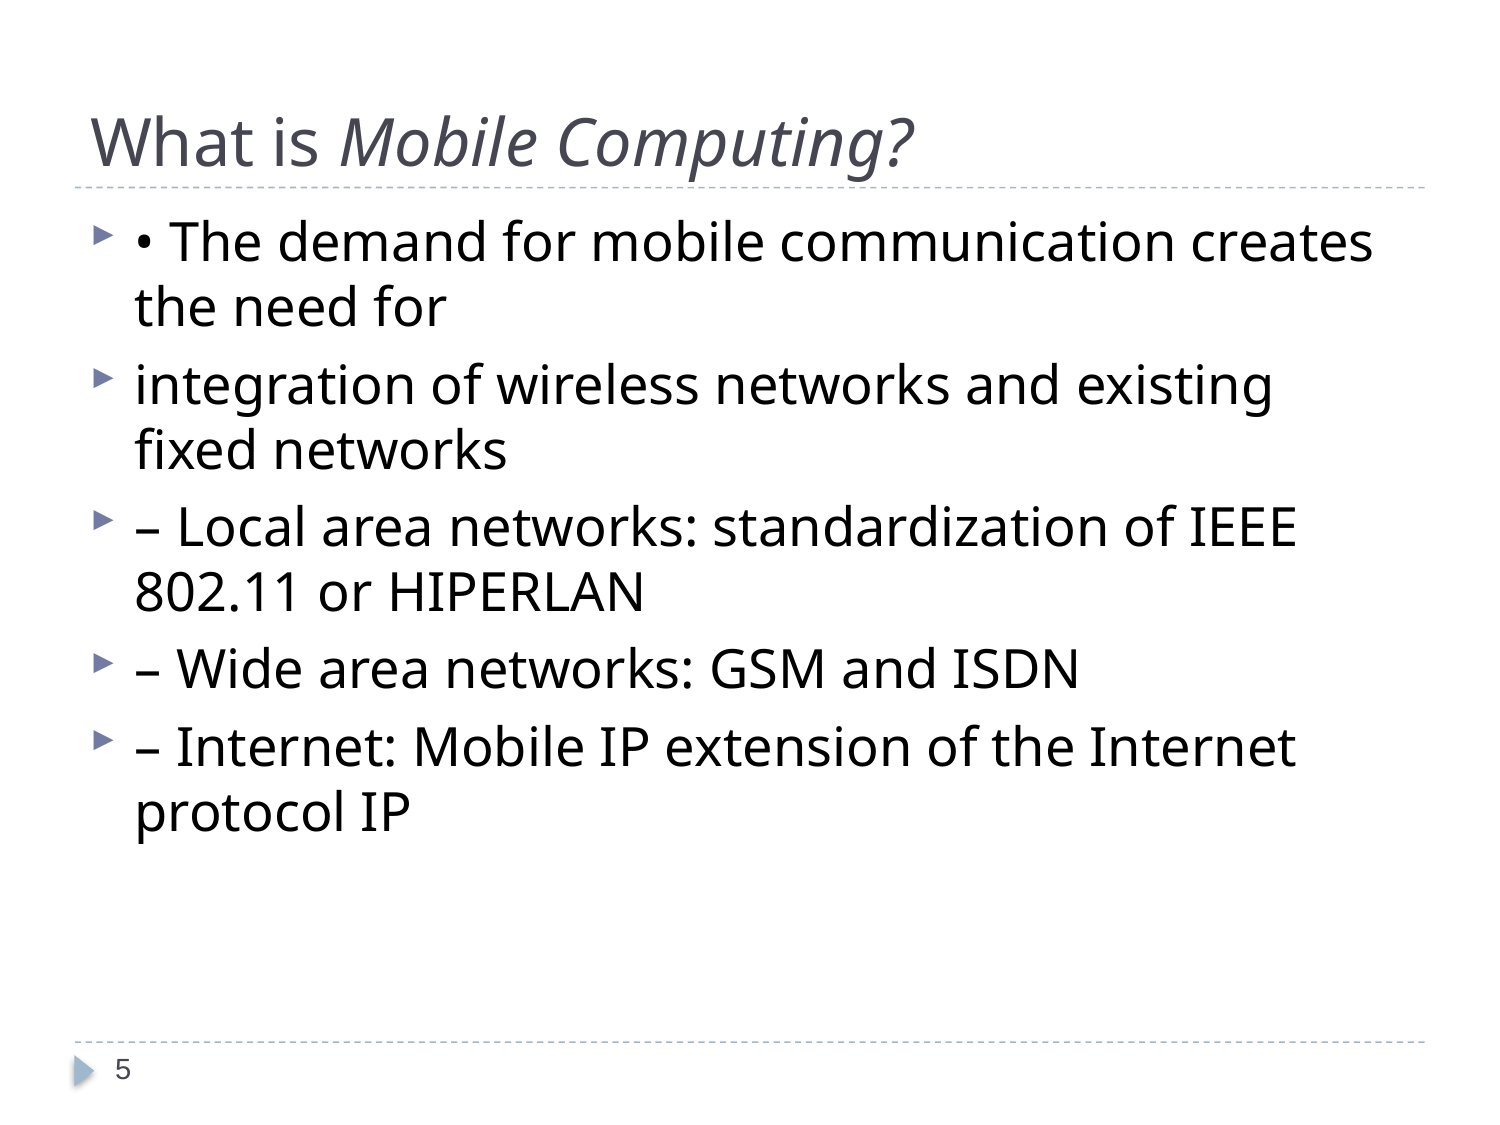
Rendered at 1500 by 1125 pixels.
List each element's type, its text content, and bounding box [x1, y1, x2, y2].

title What is Mobile Computing? [74, 24, 1426, 188]
slide_number 5 [100, 1042, 426, 1103]
list • The demand for mobile communication creates the need for integration of wireless networks and existing fixed networks – Local area networks: standardization of IEEE 802.11 or HIPERLAN – Wide area networks: GSM and ISDN – Internet: Mobile IP extension of the Internet protocol IP [74, 199, 1426, 1011]
